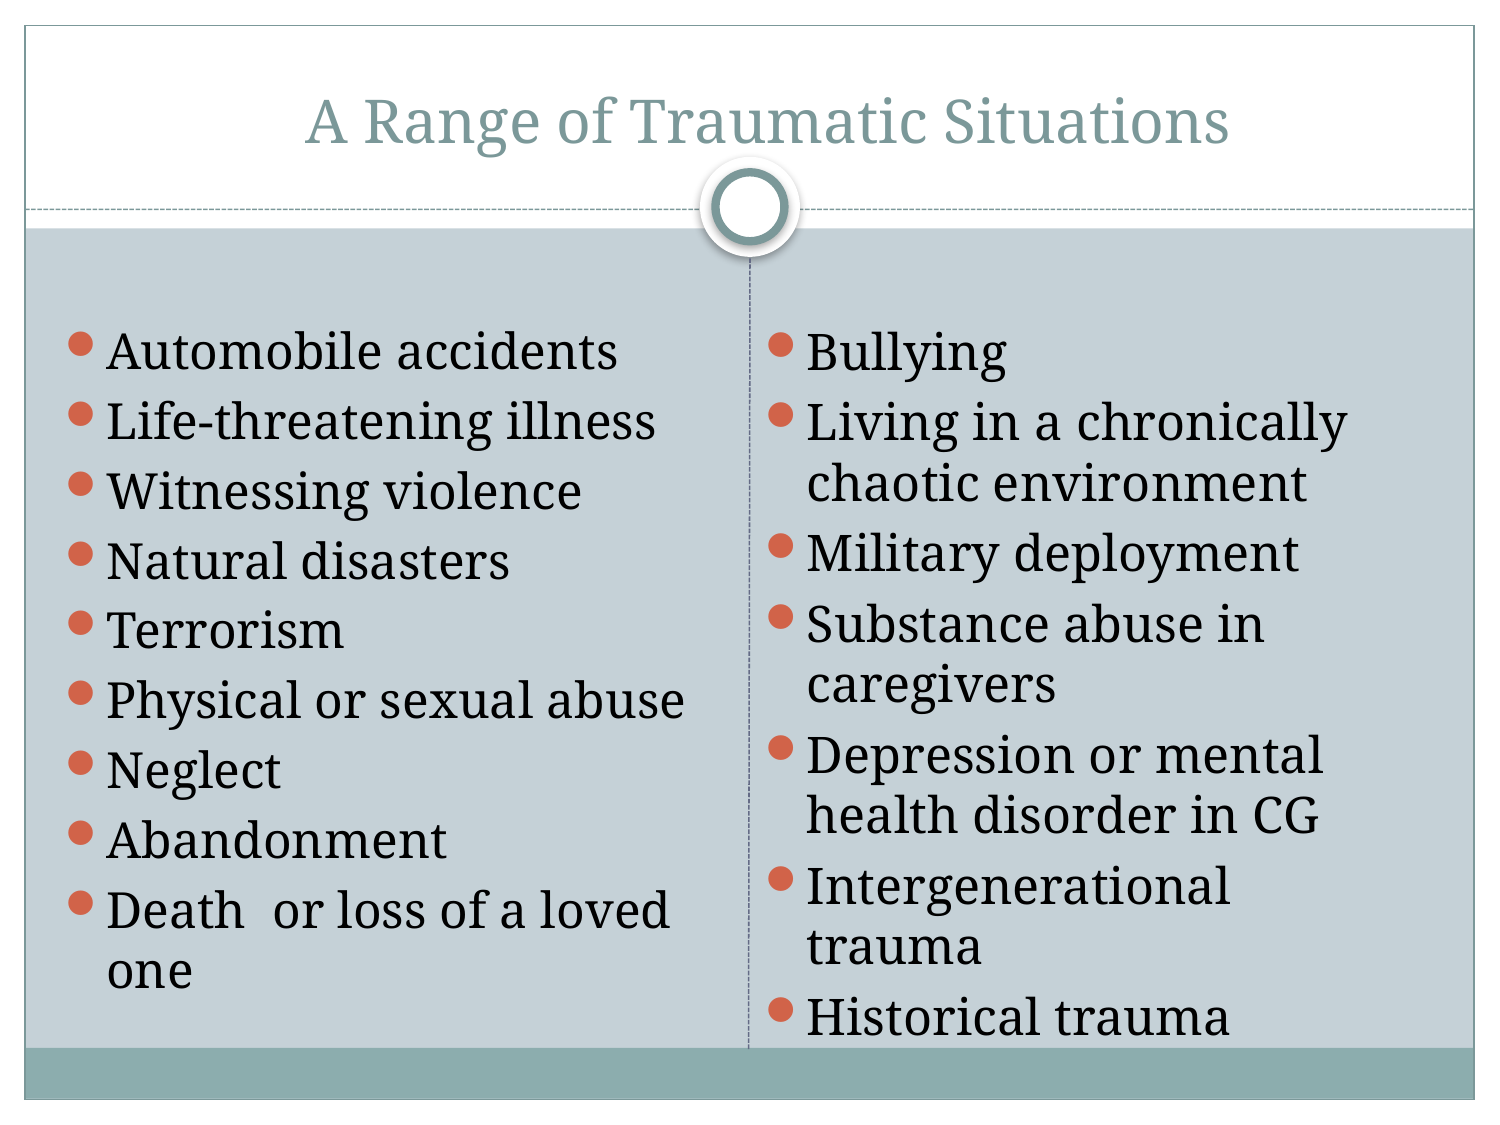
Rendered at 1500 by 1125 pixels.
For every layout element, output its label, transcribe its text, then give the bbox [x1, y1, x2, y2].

list Automobile accidents Life-threatening illness Witnessing violence Natural disasters Terrorism Physical or sexual abuse Neglect Abandonment Death or loss of a loved one [50, 312, 713, 1056]
title A Range of Traumatic Situations [137, 75, 1400, 163]
list Bullying Living in a chronically chaotic environment Military deployment Substance abuse in caregivers Depression or mental health disorder in CG Intergenerational trauma Historical trauma [750, 312, 1413, 1056]
